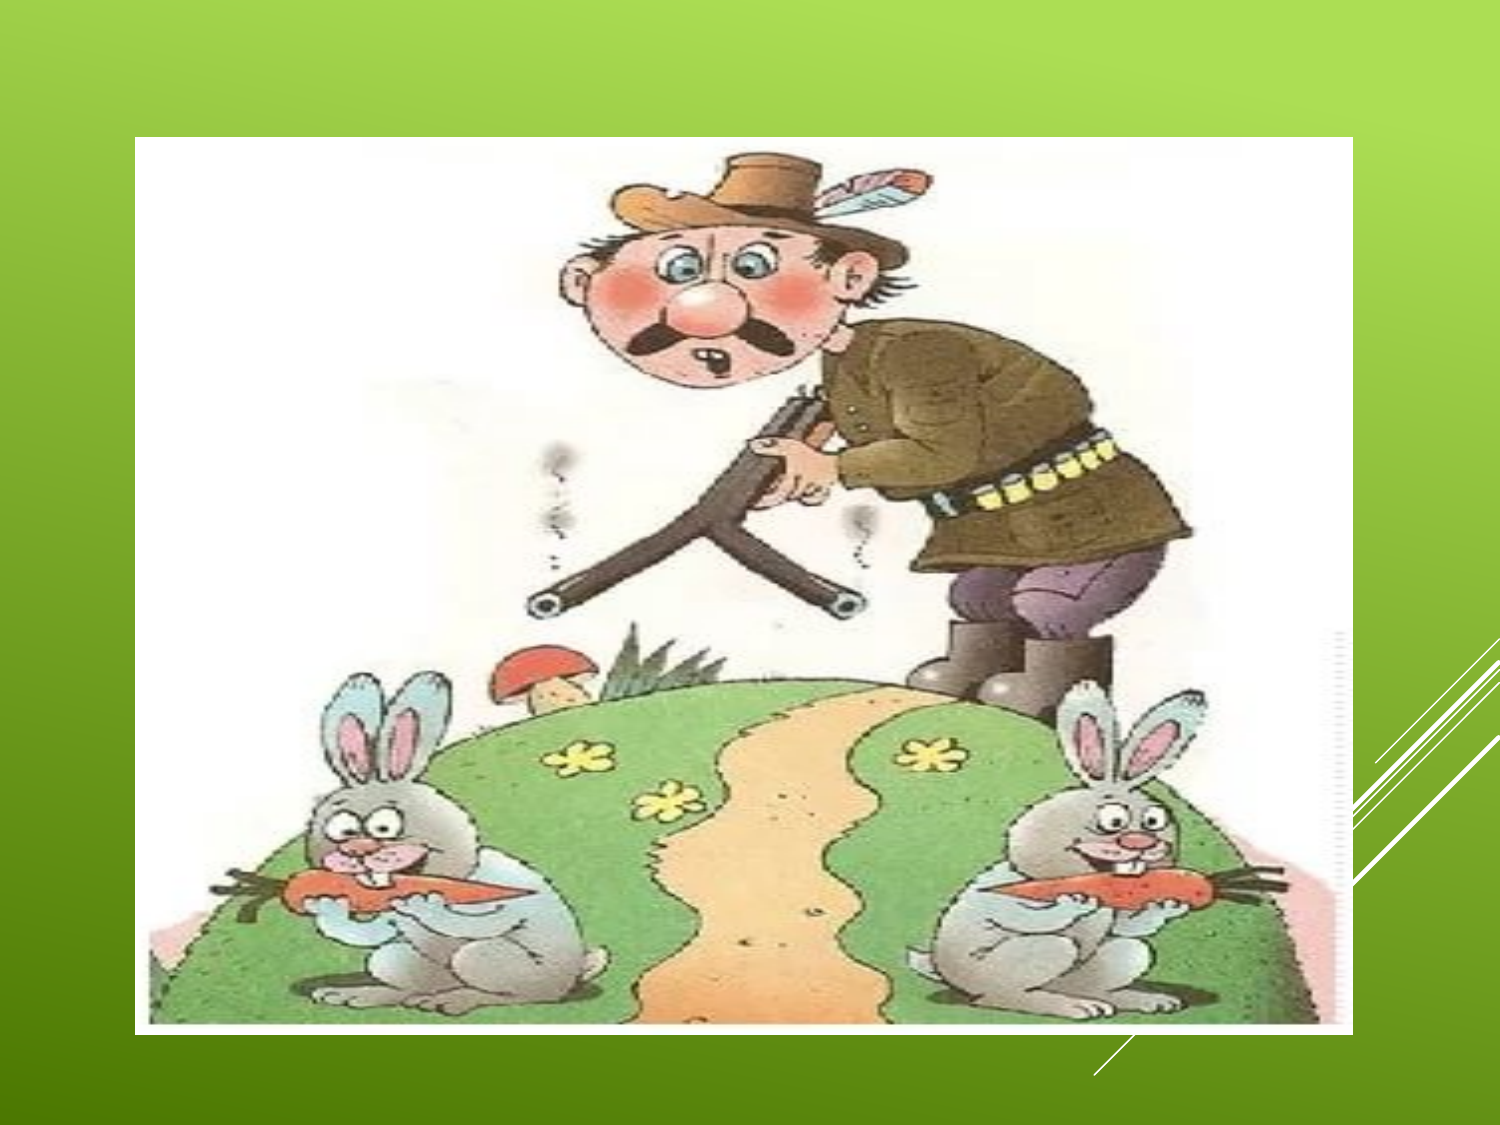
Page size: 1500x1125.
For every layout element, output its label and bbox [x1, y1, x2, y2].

picture [135, 136, 1353, 1036]
